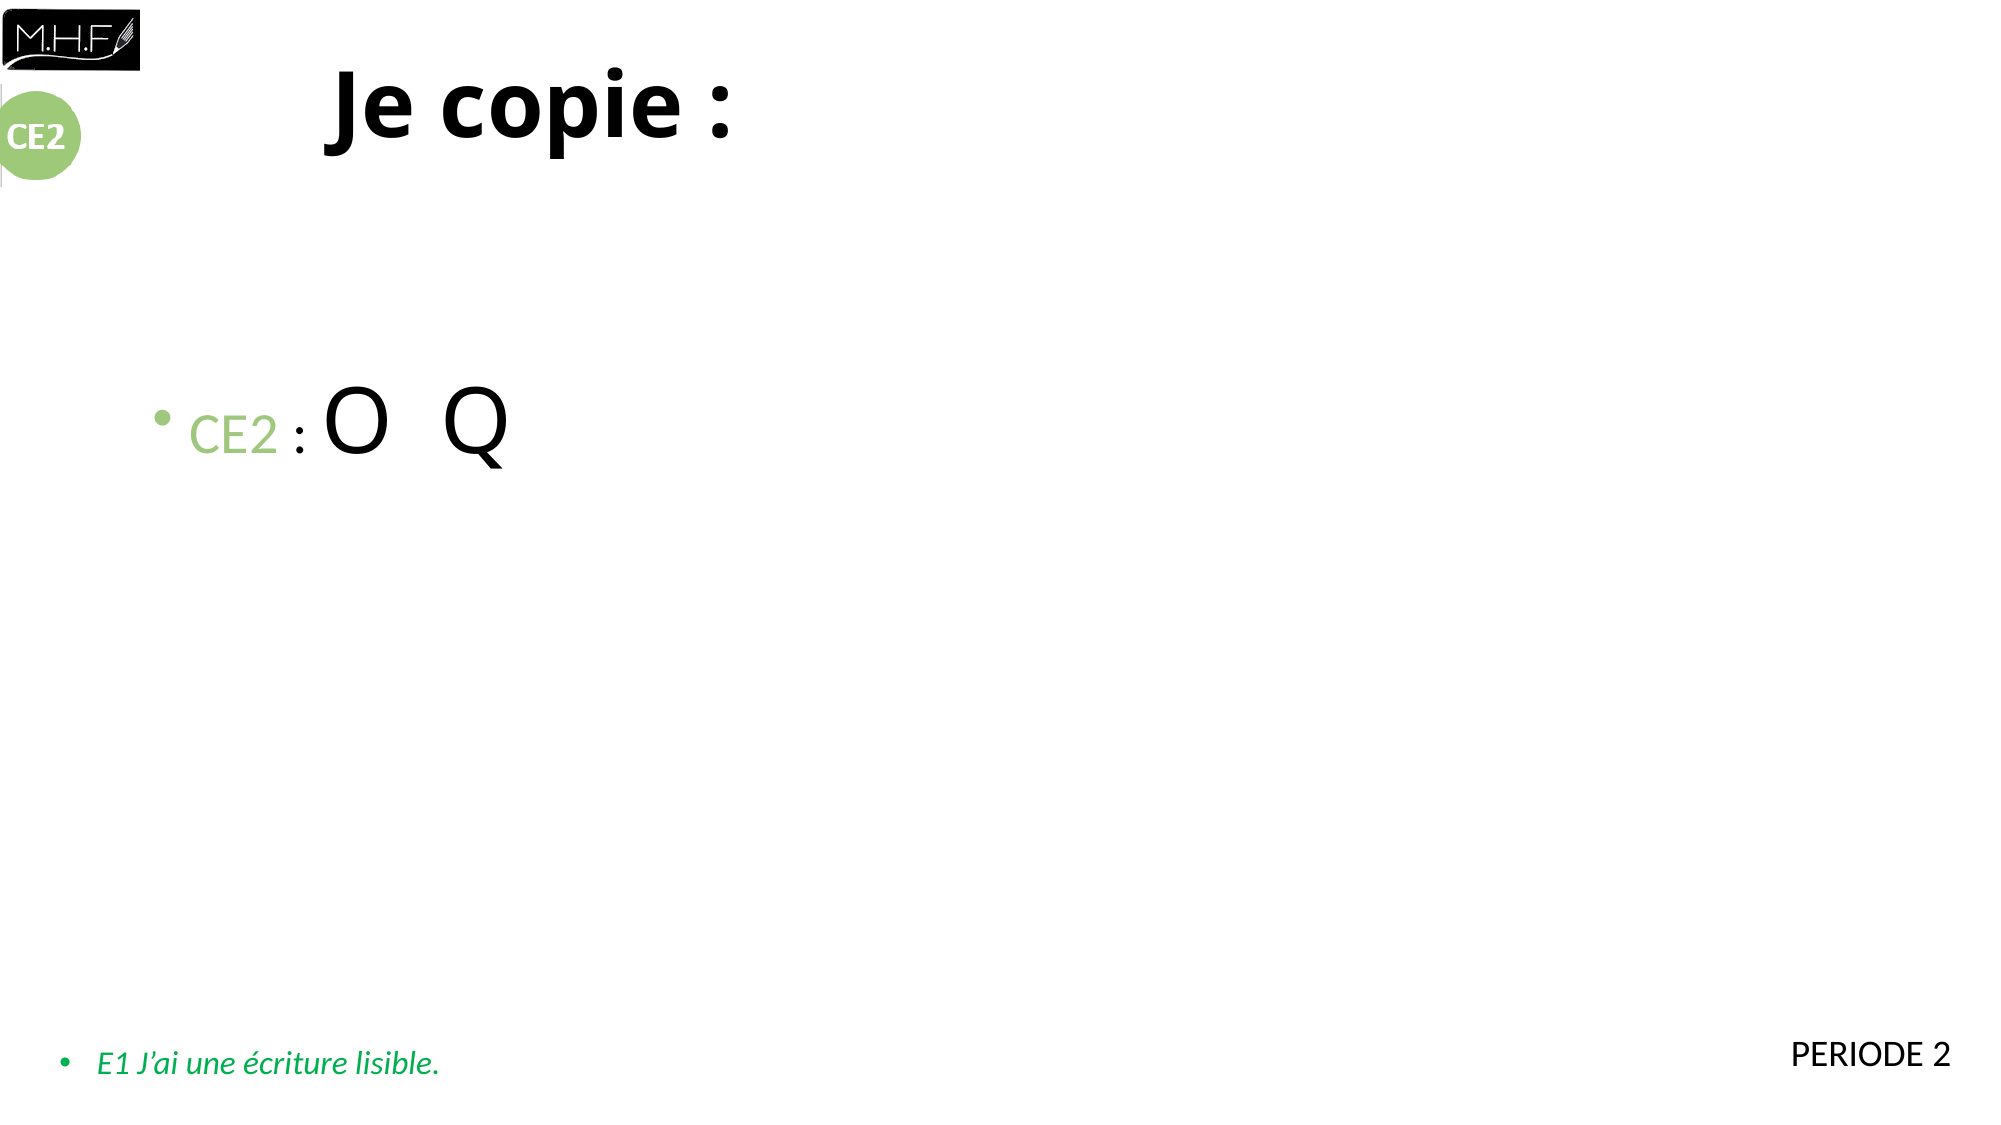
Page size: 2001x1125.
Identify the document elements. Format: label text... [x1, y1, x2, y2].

list CE2 : O Q [137, 299, 1863, 1014]
picture [0, 7, 140, 74]
text_box E1 J’ai une écriture lisible. [44, 1038, 1346, 1092]
picture [0, 84, 86, 187]
text_box PERIODE 2 [1362, 1021, 1967, 1082]
title Je copie : [316, 0, 1863, 218]
